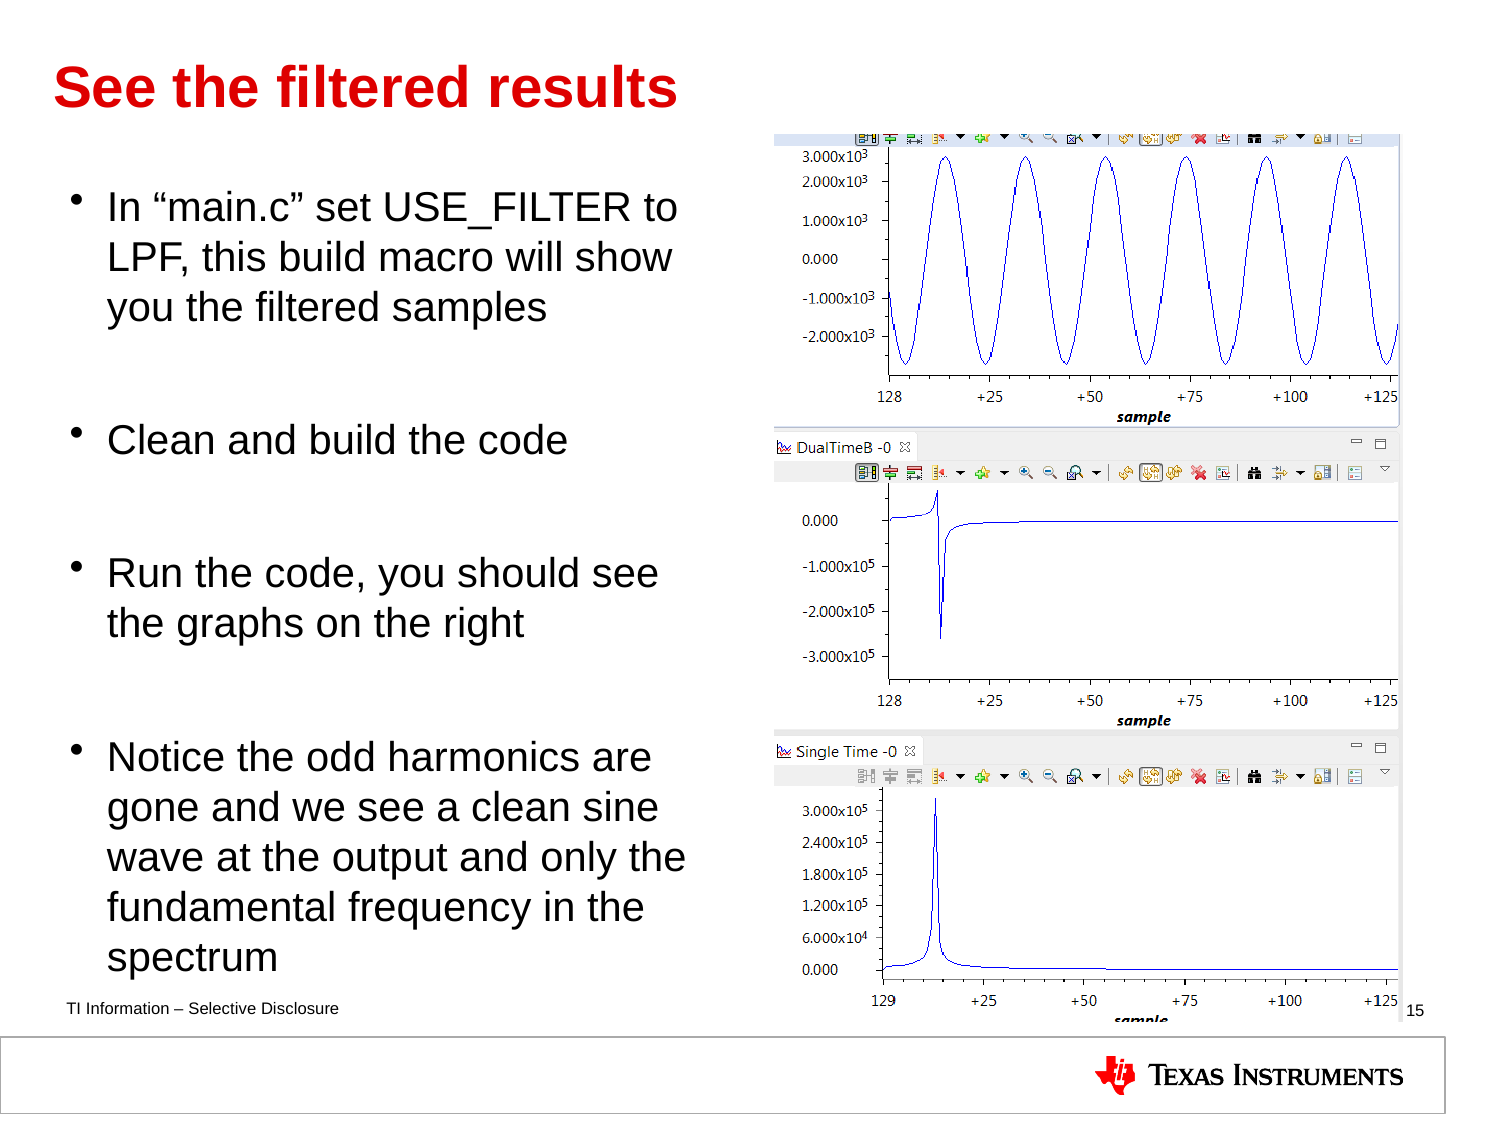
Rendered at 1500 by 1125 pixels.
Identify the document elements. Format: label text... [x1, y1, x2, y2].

picture [1095, 1056, 1403, 1095]
list In “main.c” set USE_FILTER to LPF, this build macro will show you the filtered samples Clean and build the code Run the code, you should see the graphs on the right Notice the odd harmonics are gone and we see a clean sine wave at the output and only the fundamental frequency in the spectrum [54, 171, 723, 984]
picture [774, 134, 1404, 1023]
slide_number 15 [1407, 992, 1440, 1027]
title See the filtered results [37, 23, 1426, 158]
